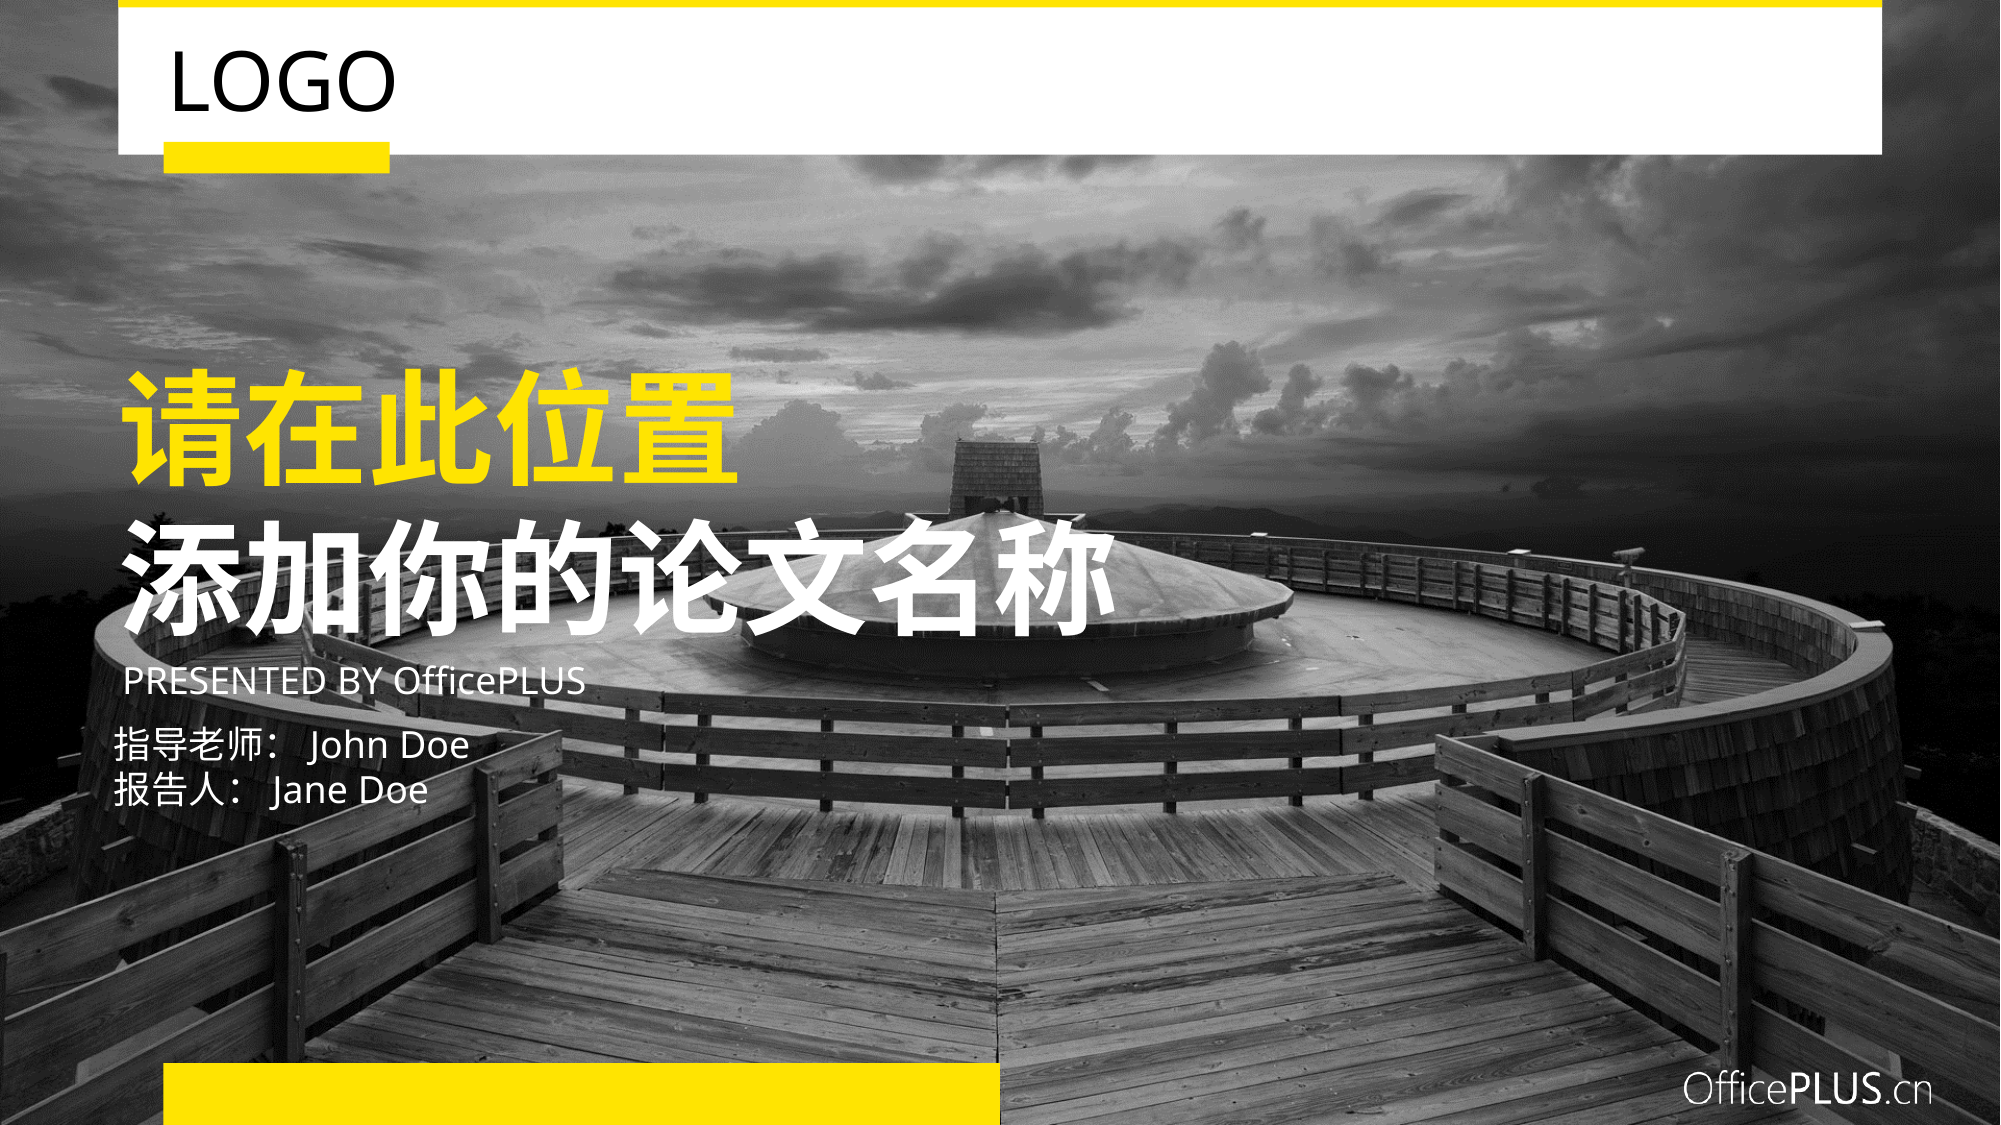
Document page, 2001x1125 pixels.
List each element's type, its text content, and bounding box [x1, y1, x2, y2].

text_box LOGO [152, 20, 415, 136]
text_box 指导老师：John Doe 报告人：Jane Doe [98, 713, 497, 819]
text_box PRESENTED BY OfficePLUS [107, 649, 602, 710]
text_box 请在此位置 添加你的论文名称 [103, 342, 1134, 658]
picture [0, 0, 2000, 1125]
